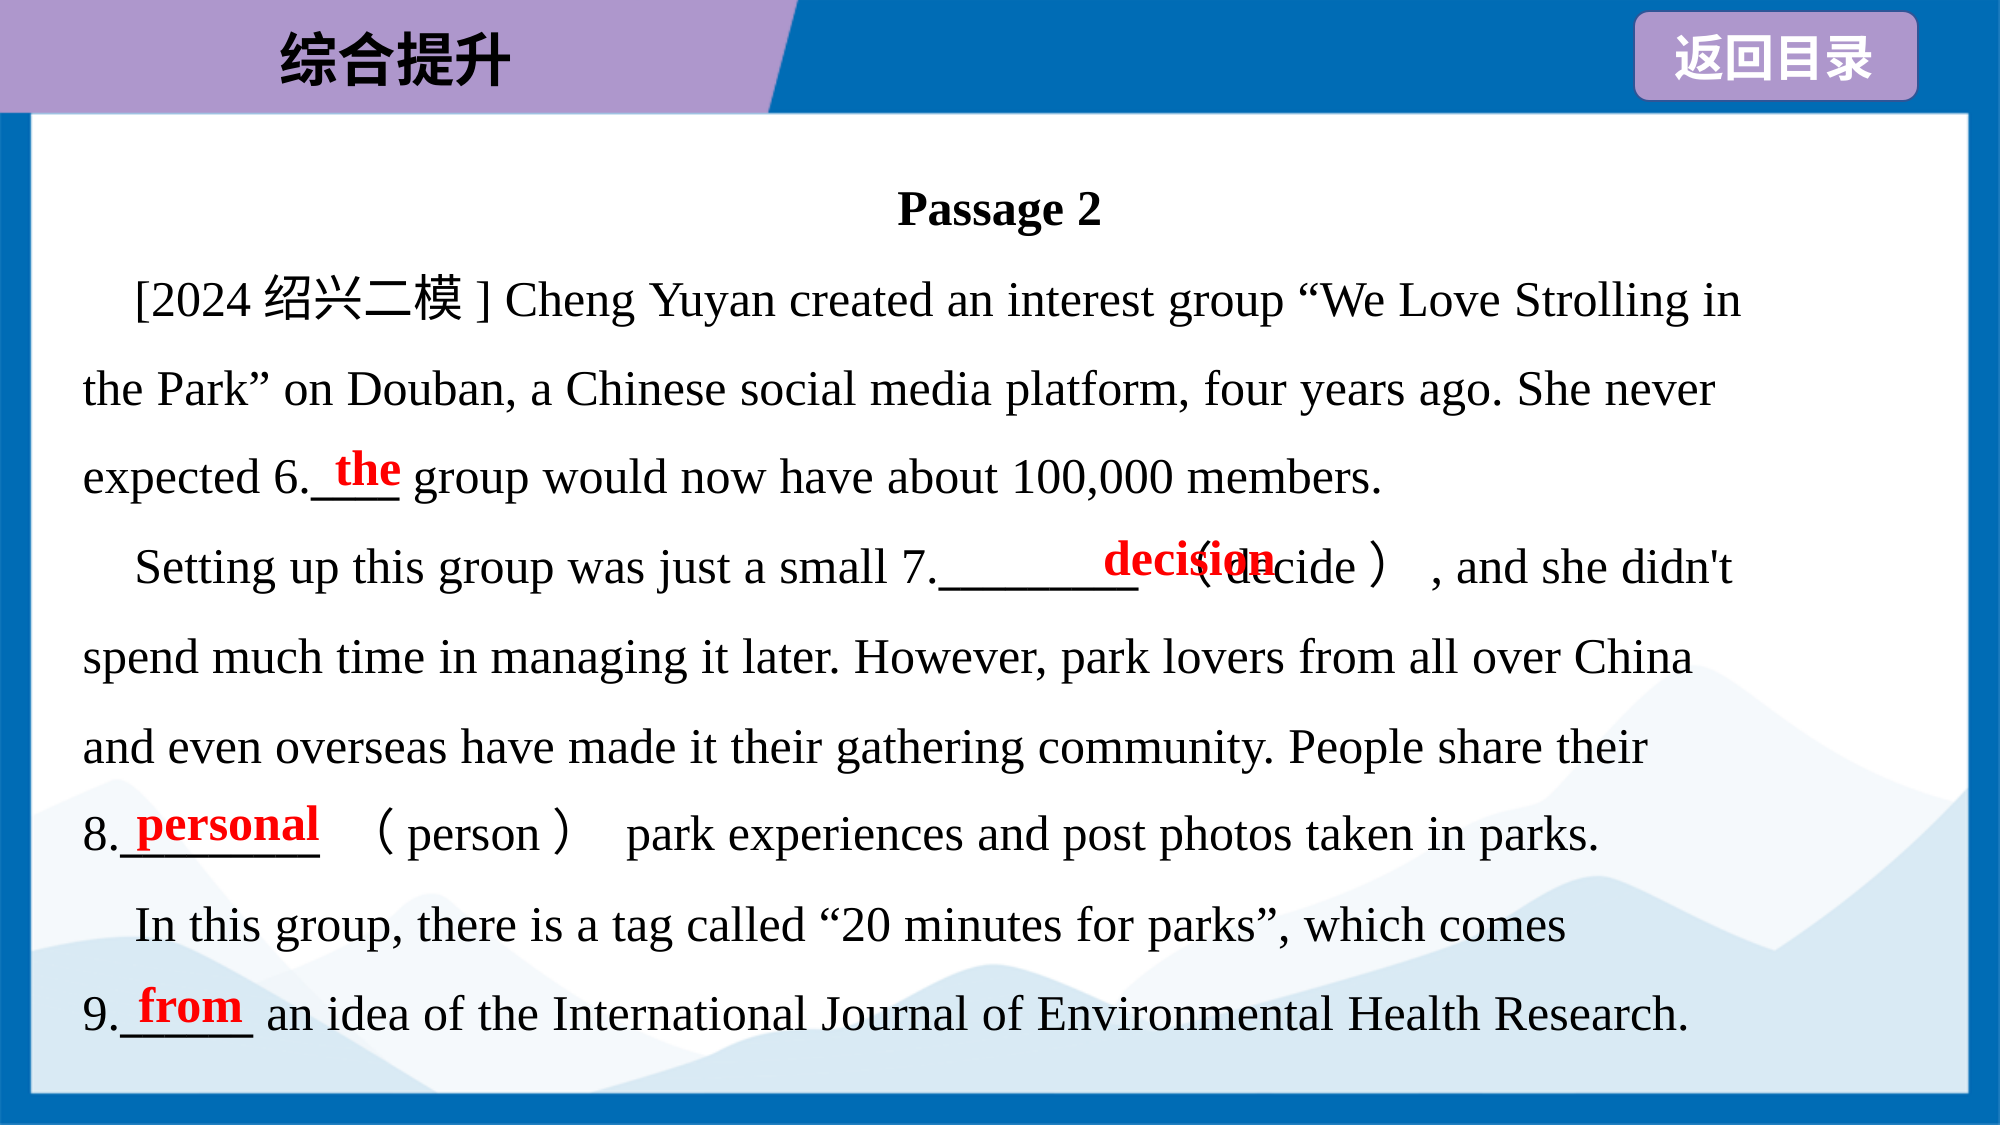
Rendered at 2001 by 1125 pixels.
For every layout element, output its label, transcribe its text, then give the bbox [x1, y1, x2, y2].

text_box personal [118, 763, 339, 842]
text_box Passage 2 [82, 147, 1917, 226]
picture [0, 0, 2000, 1125]
text_box Setting up this group was just a small 7._________ （decide）, and she didn't spend much time in managing it later. However, park lovers from all over China and even overseas have made it their gathering community. People share their 8._________ （person） park experiences and post photos taken in parks. [82, 504, 1917, 851]
text_box [2024绍兴二模] Cheng Yuyan created an interest group “We Love Strolling in the Park” on Douban, a Chinese social media platform, four years ago. She never expected 6.____ group would now have about 100,000 members. [82, 236, 1917, 494]
text_box In this group, there is a tag called “20 minutes for parks”, which comes 9.______ an idea of the International Journal of Environmental Health Research. [82, 861, 1917, 1041]
text_box decision [1085, 498, 1294, 577]
text_box the [316, 408, 420, 487]
text_box from [120, 945, 262, 1024]
